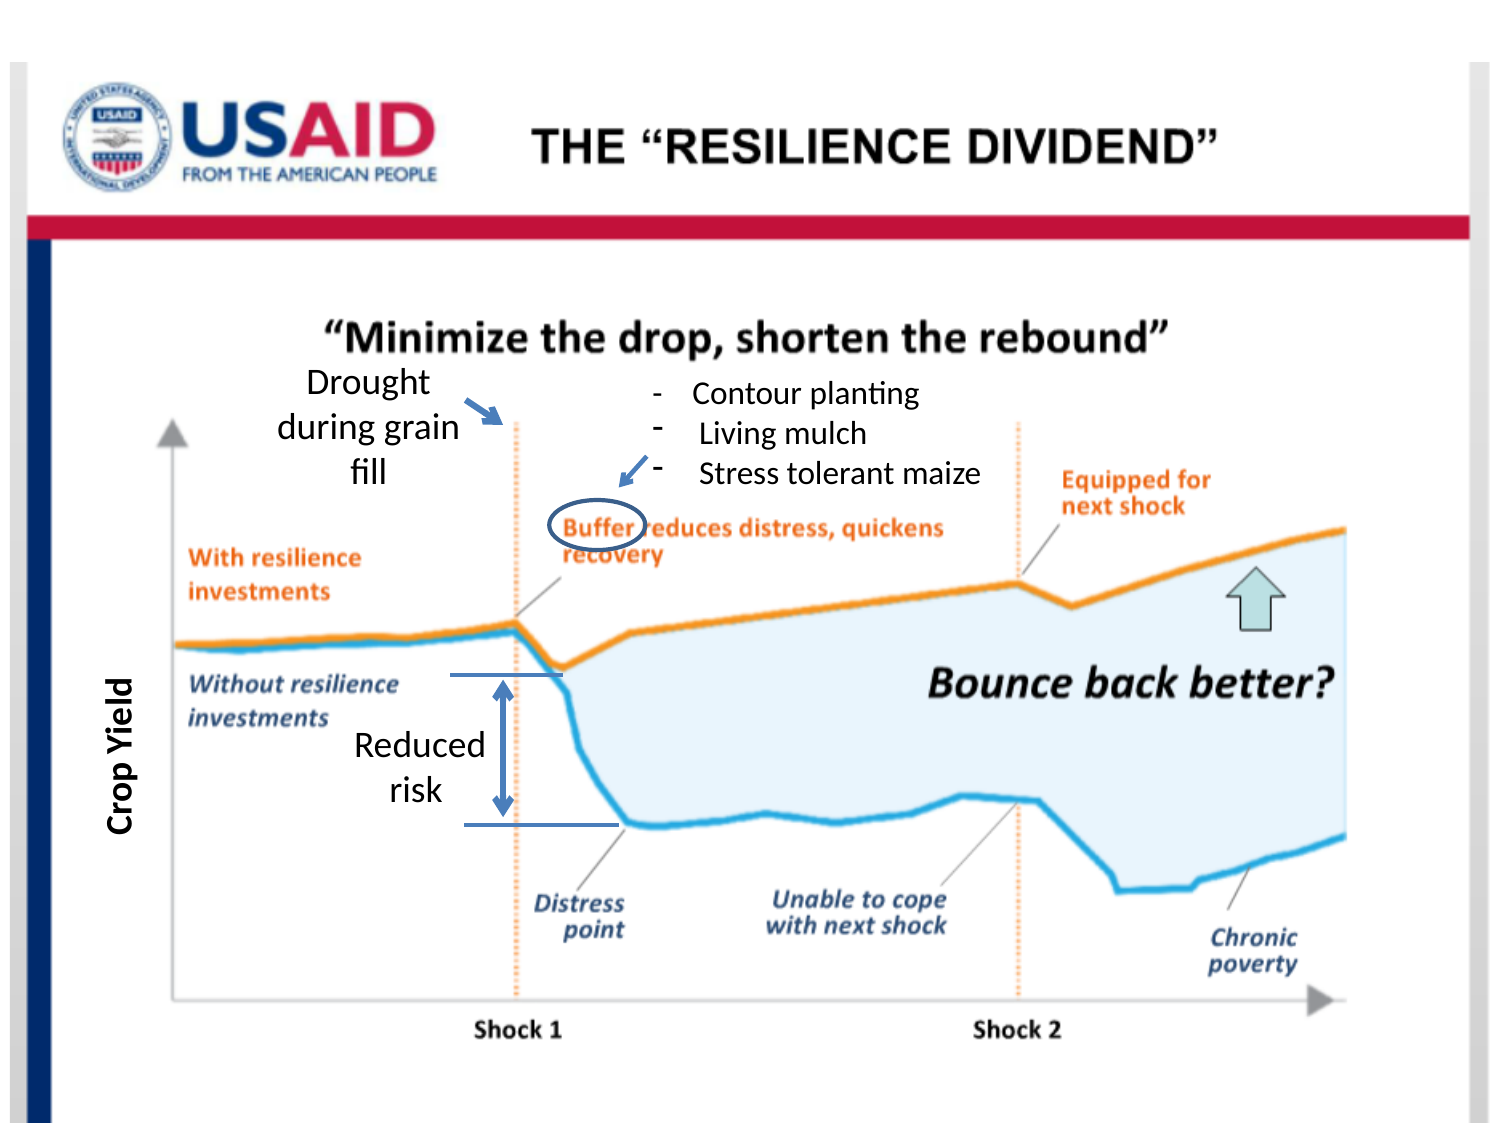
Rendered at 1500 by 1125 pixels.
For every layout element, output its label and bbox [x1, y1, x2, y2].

text_box [618, 455, 648, 488]
picture [9, 62, 1500, 1124]
text_box [465, 399, 504, 426]
